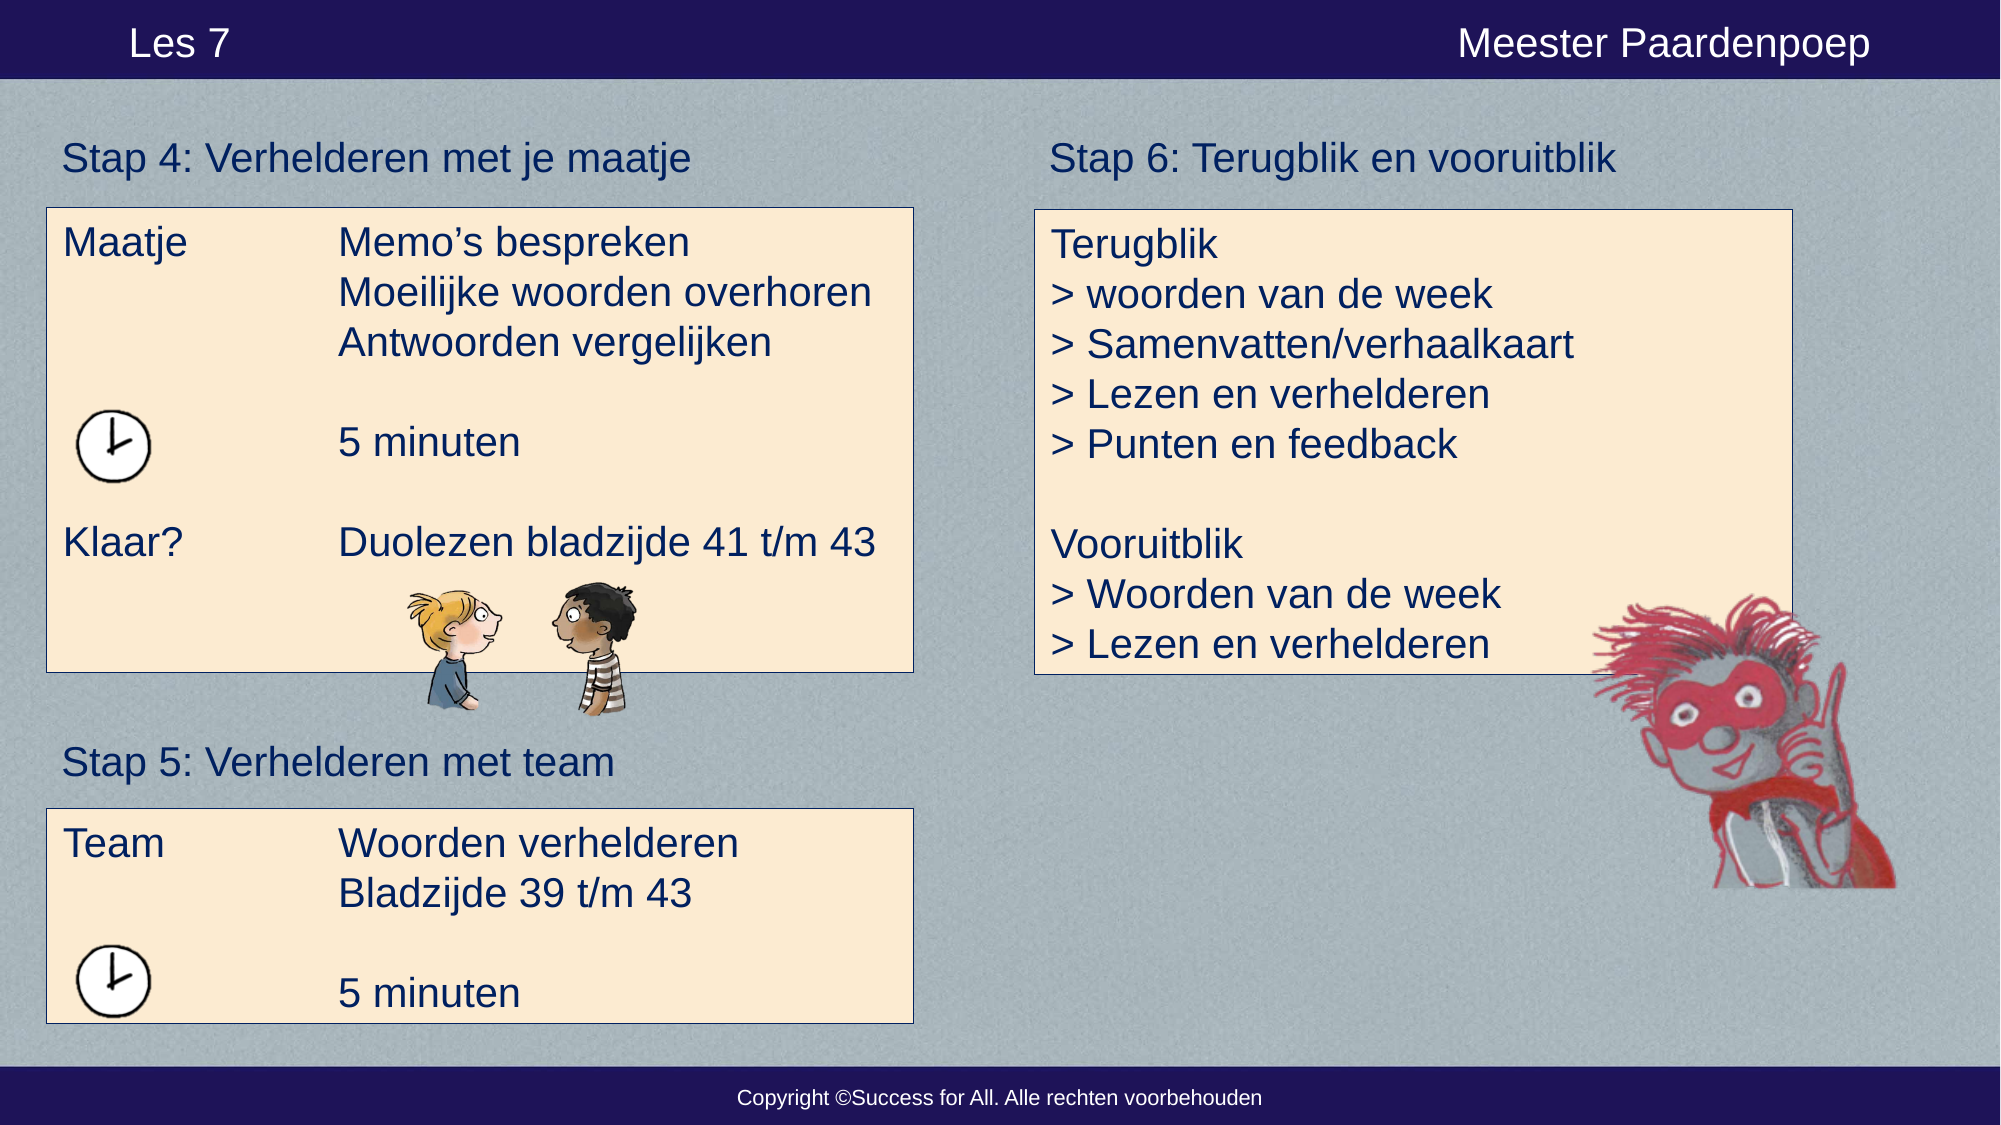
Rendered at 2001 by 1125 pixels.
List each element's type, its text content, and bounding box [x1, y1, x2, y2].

text_box Stap 5: Verhelderen met team [46, 727, 890, 793]
picture [0, 0, 2001, 1125]
text_box Stap 6: Terugblik en vooruitblik [1034, 123, 1827, 189]
text_box Copyright ©Success for All. Alle rechten voorbehouden [0, 1076, 2000, 1125]
text_box Meester Paardenpoep [999, 8, 1886, 73]
text_box Maatje Memo’s bespreken Moeilijke woorden overhoren Antwoorden vergelijken 5 minuten Klaar? Duolezen bladzijde 41 t/m 43 [46, 207, 914, 673]
text_box Les 7 [114, 8, 354, 73]
text_box Stap 4: Verhelderen met je maatje [46, 123, 839, 189]
text_box Terugblik > woorden van de week > Samenvatten/verhaalkaart > Lezen en verhelderen > Punten en feedback Vooruitblik > Woorden van de week > Lezen en verhelderen [1034, 209, 1793, 675]
text_box Team Woorden verhelderen Bladzijde 39 t/m 43 5 minuten [46, 808, 914, 1024]
